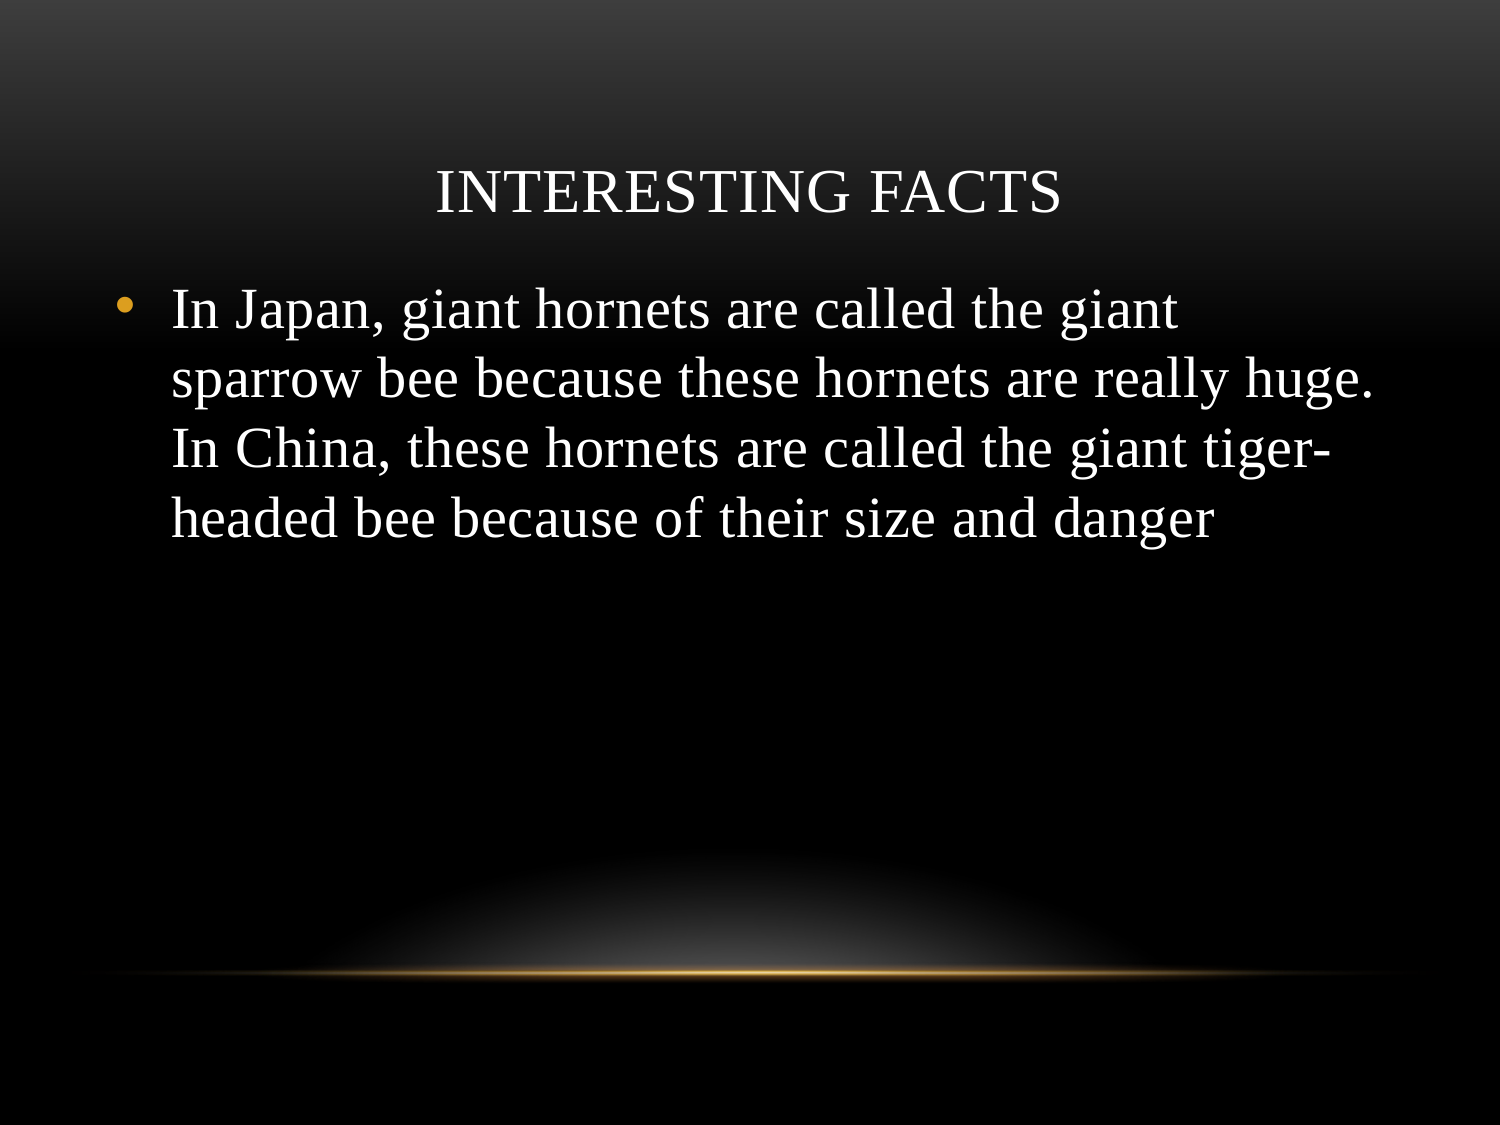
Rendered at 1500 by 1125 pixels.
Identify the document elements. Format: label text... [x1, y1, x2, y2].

title Interesting facts [99, 45, 1400, 233]
list In Japan, giant hornets are called the giant sparrow bee because these hornets are really huge. In China, these hornets are called the giant tiger-headed bee because of their size and danger [99, 262, 1400, 938]
picture [0, 0, 1500, 1125]
